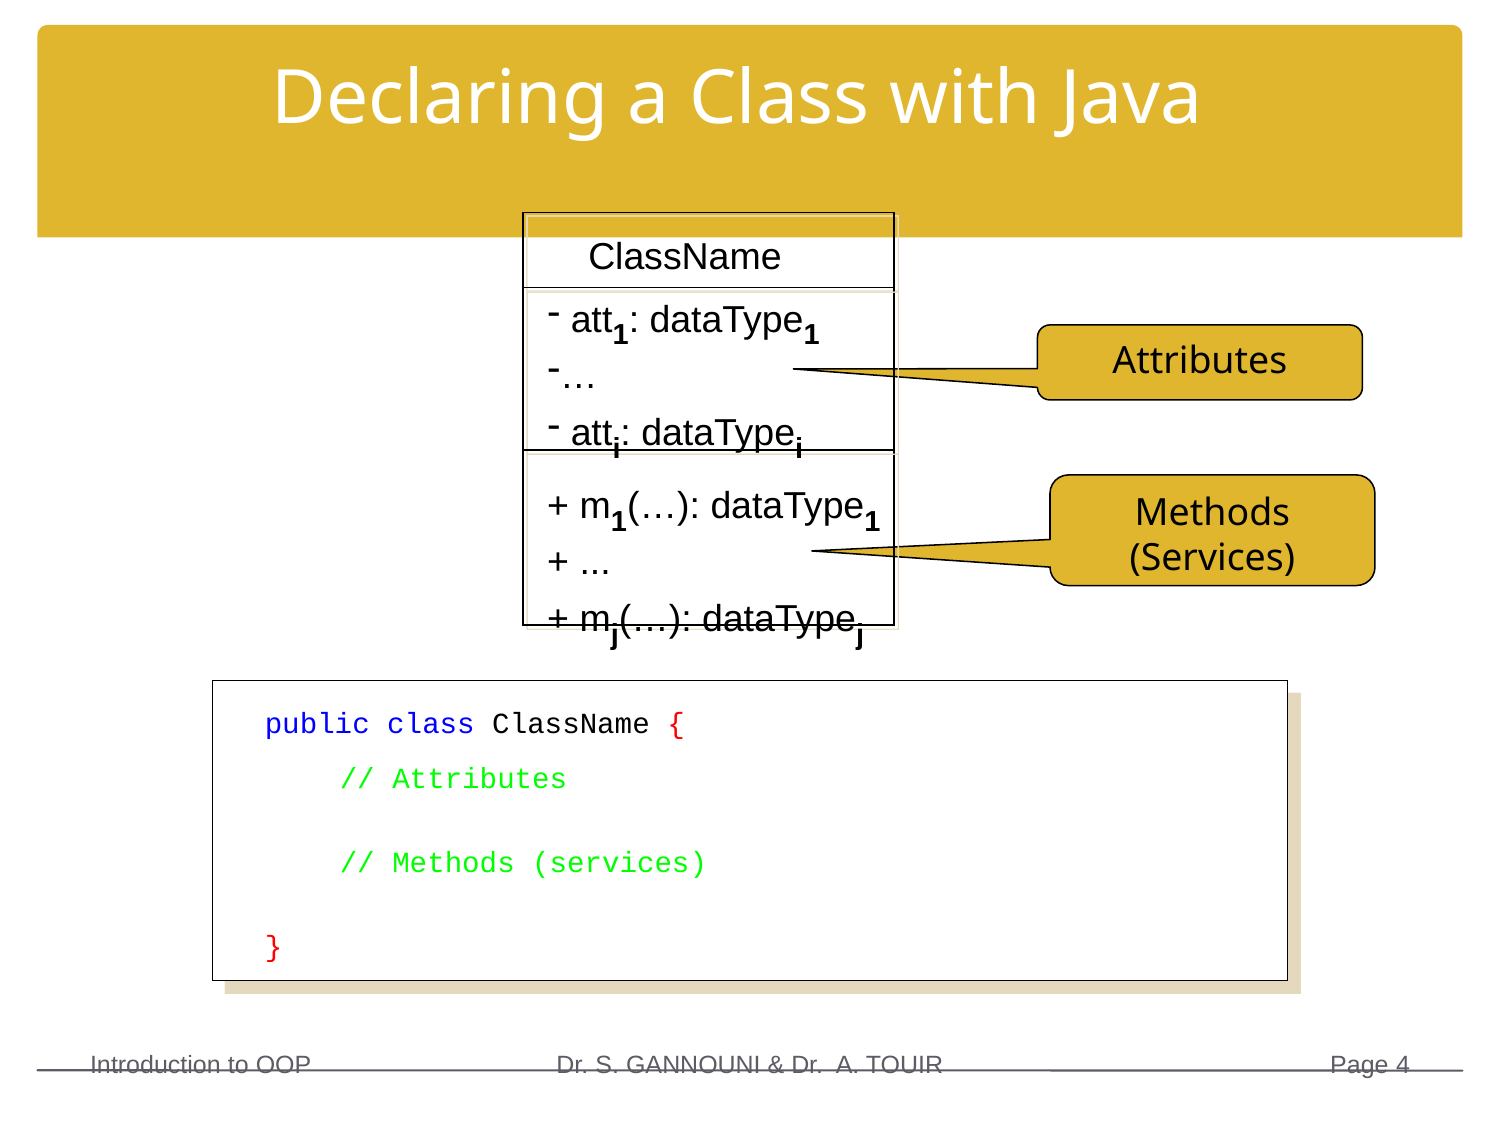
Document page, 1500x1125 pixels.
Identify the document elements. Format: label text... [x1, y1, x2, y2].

text_box public class ClassName { // Attributes // Methods (services) } [249, 703, 1113, 1026]
slide_number Introduction to OOP [75, 1024, 425, 1103]
text_box [212, 680, 1288, 981]
title Declaring a Class with Java [99, 24, 1376, 163]
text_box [522, 212, 1376, 626]
slide_number Page 4 [1074, 1024, 1425, 1103]
footer Dr. S. GANNOUNI & Dr. A. TOUIR [512, 1026, 988, 1103]
